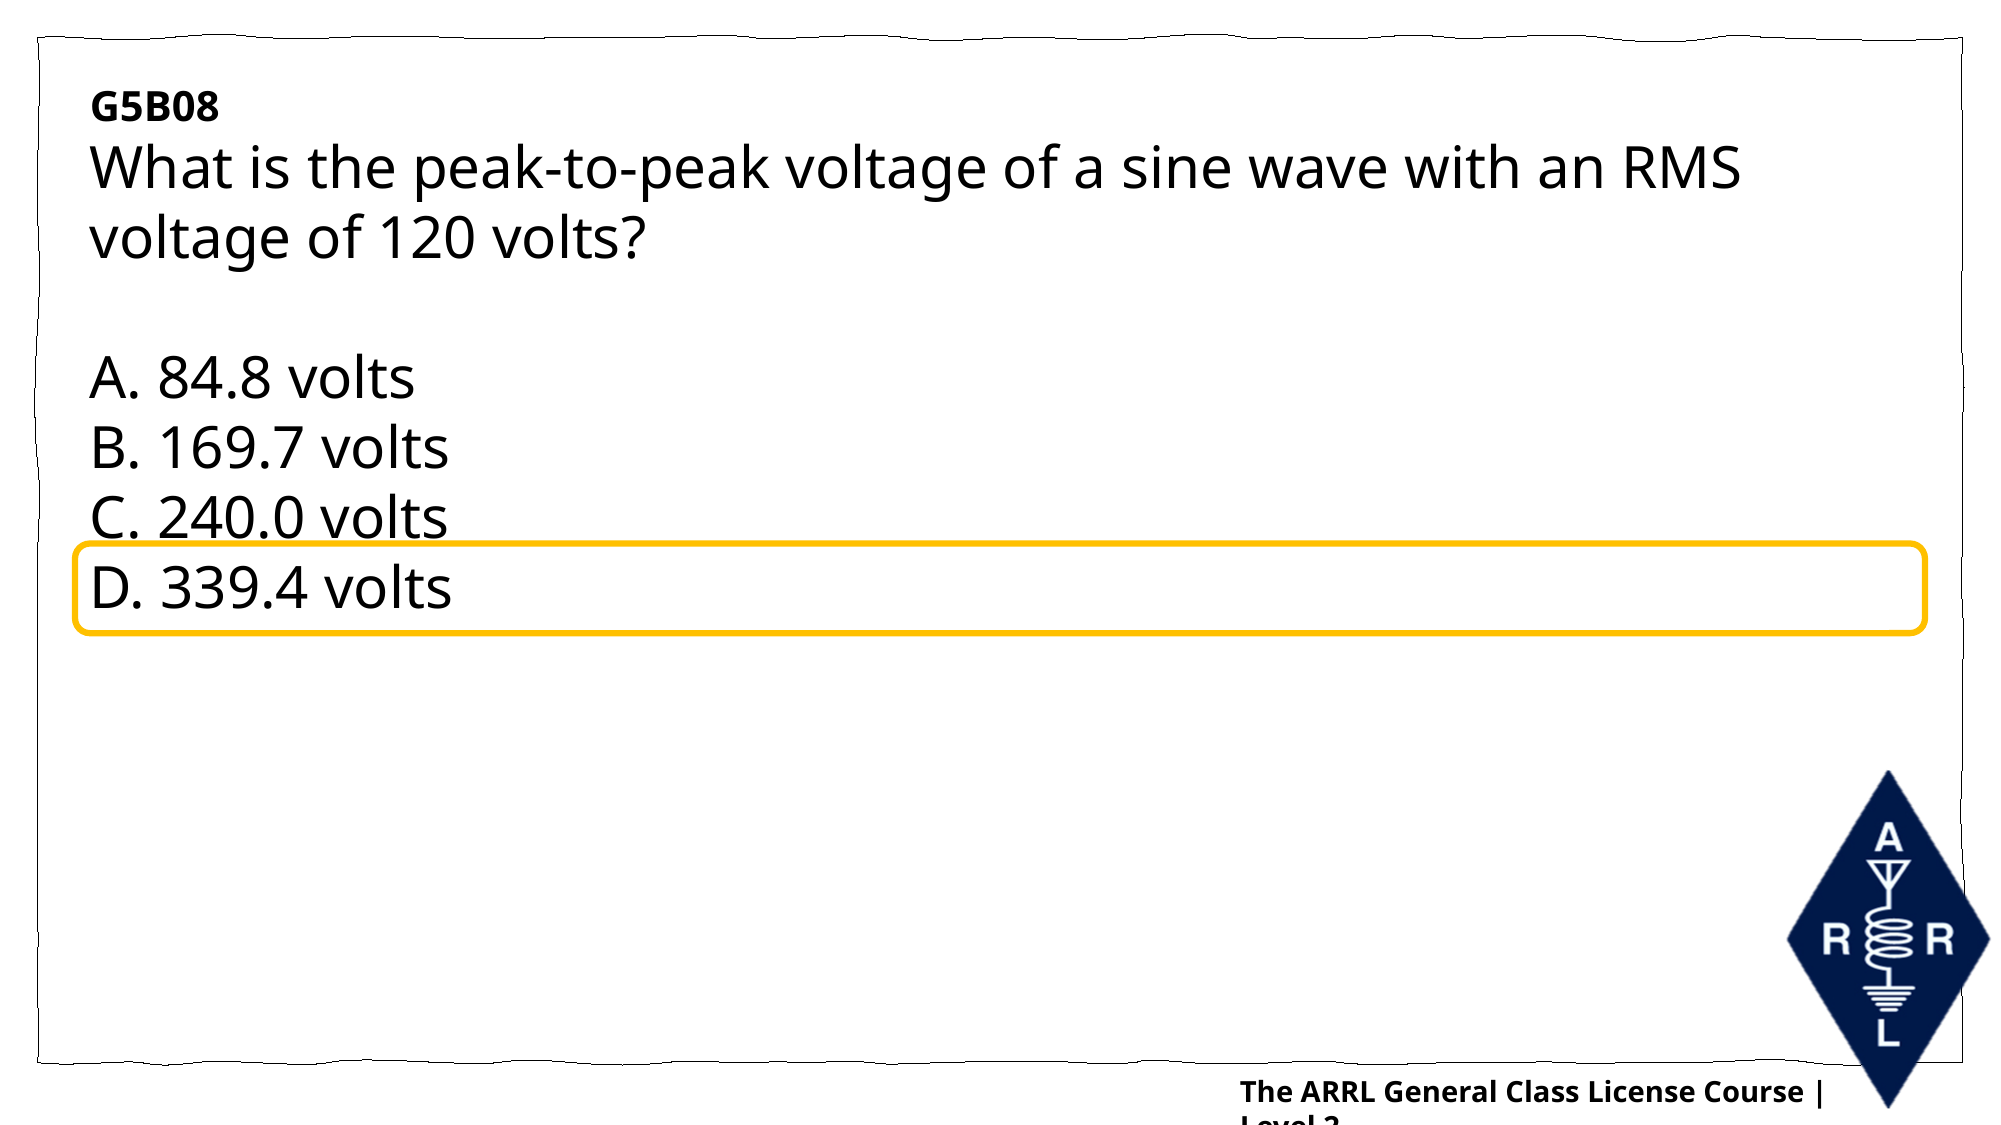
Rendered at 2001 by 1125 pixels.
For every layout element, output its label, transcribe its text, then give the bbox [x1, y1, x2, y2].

text_box [73, 542, 1927, 635]
picture [1773, 752, 1999, 1125]
text_box G5B08 What is the peak-to-peak voltage of a sine wave with an RMS voltage of 120 volts? A. 84.8 volts B. 169.7 volts C. 240.0 volts D. 339.4 volts [75, 72, 1850, 550]
